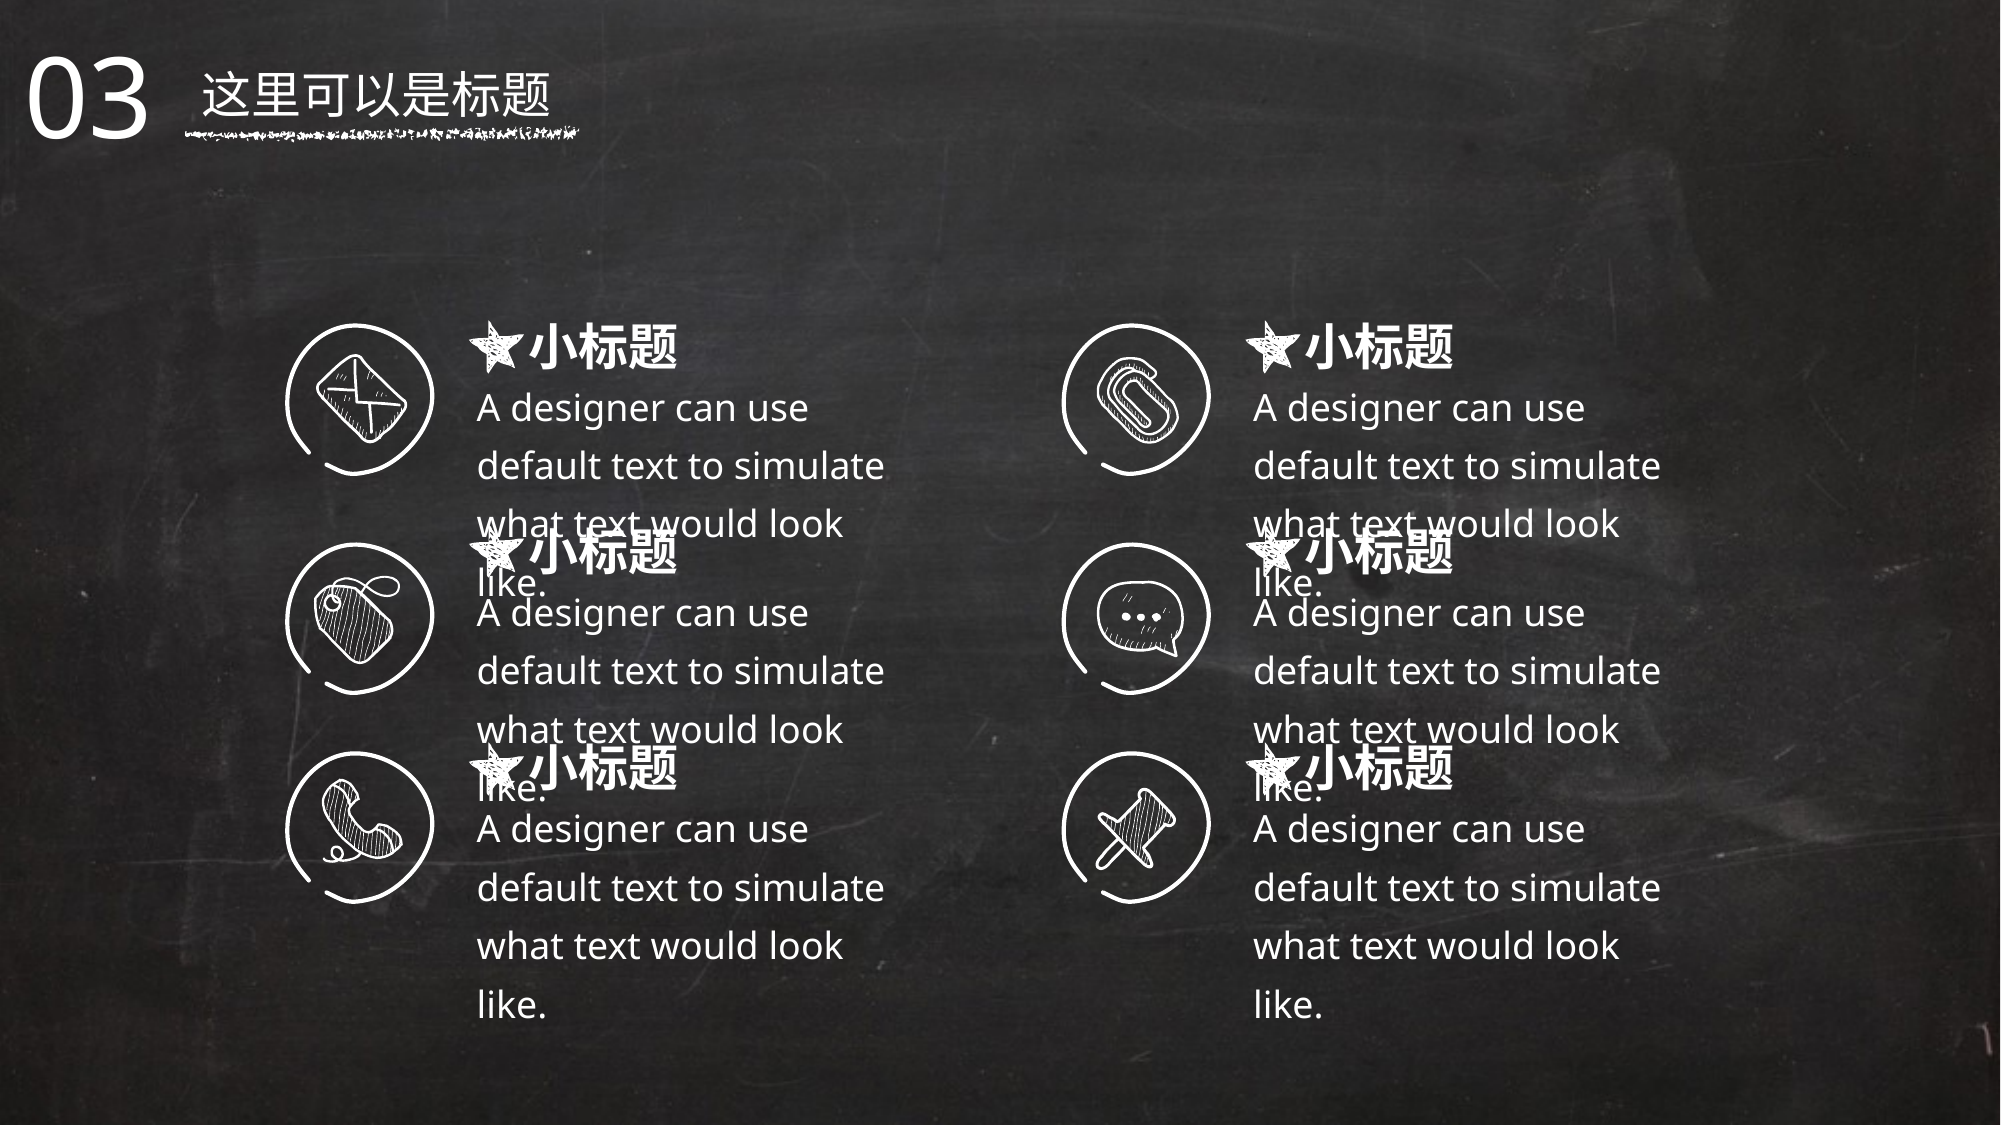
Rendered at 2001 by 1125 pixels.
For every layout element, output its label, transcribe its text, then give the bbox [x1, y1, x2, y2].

text_box 小标题 [513, 513, 759, 588]
text_box 小标题 [1289, 307, 1536, 383]
text_box 小标题 [1289, 513, 1536, 588]
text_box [286, 544, 433, 692]
text_box [468, 320, 524, 374]
text_box [468, 742, 524, 796]
text_box [1245, 320, 1301, 374]
text_box A designer can use default text to simulate what text would look like. [461, 784, 935, 1033]
text_box A designer can use default text to simulate what text would look like. [1238, 567, 1711, 784]
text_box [1062, 752, 1209, 901]
text_box A designer can use default text to simulate what text would look like. [1238, 362, 1711, 567]
text_box A designer can use default text to simulate what text would look like. [461, 362, 935, 567]
text_box [1245, 742, 1301, 796]
text_box [469, 524, 525, 578]
text_box [1245, 524, 1301, 578]
text_box 小标题 [1289, 729, 1536, 805]
text_box A designer can use default text to simulate what text would look like. [461, 567, 935, 784]
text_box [1062, 544, 1209, 692]
text_box 小标题 [513, 307, 759, 383]
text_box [286, 752, 433, 901]
text_box 小标题 [513, 729, 759, 805]
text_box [1062, 325, 1209, 473]
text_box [286, 325, 433, 473]
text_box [9, 18, 580, 171]
picture [0, 0, 2001, 1125]
text_box A designer can use default text to simulate what text would look like. [1238, 784, 1711, 1033]
